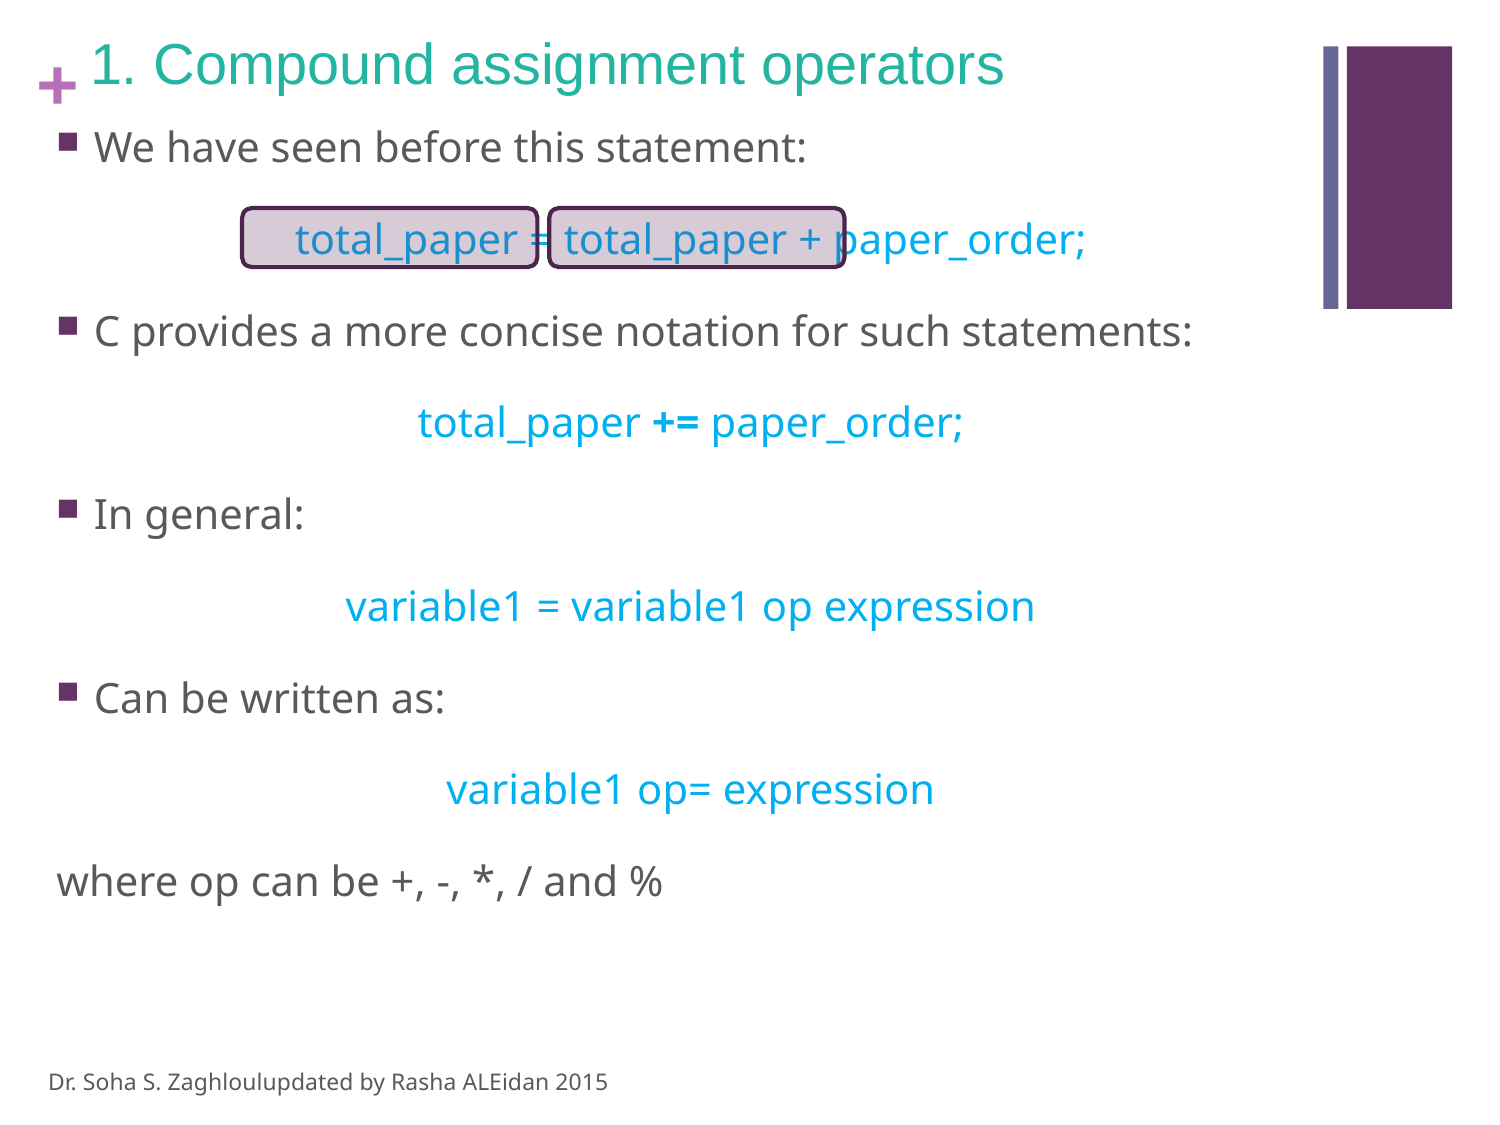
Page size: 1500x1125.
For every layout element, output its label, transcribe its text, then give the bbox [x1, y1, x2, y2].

text_box [239, 205, 540, 270]
footer Dr. Soha S. Zaghloul updated by Rasha ALEidan 2015 [33, 1053, 1038, 1114]
title 1. Compound assignment operators [75, 19, 1263, 104]
list We have seen before this statement: total_paper = total_paper + paper_order; C provides a more concise notation for such statements: total_paper += paper_order; In general: variable1 = variable1 op expression Can be written as: variable1 op= expression where op can be +, -, *, / and % [41, 113, 1341, 929]
text_box [547, 205, 847, 270]
